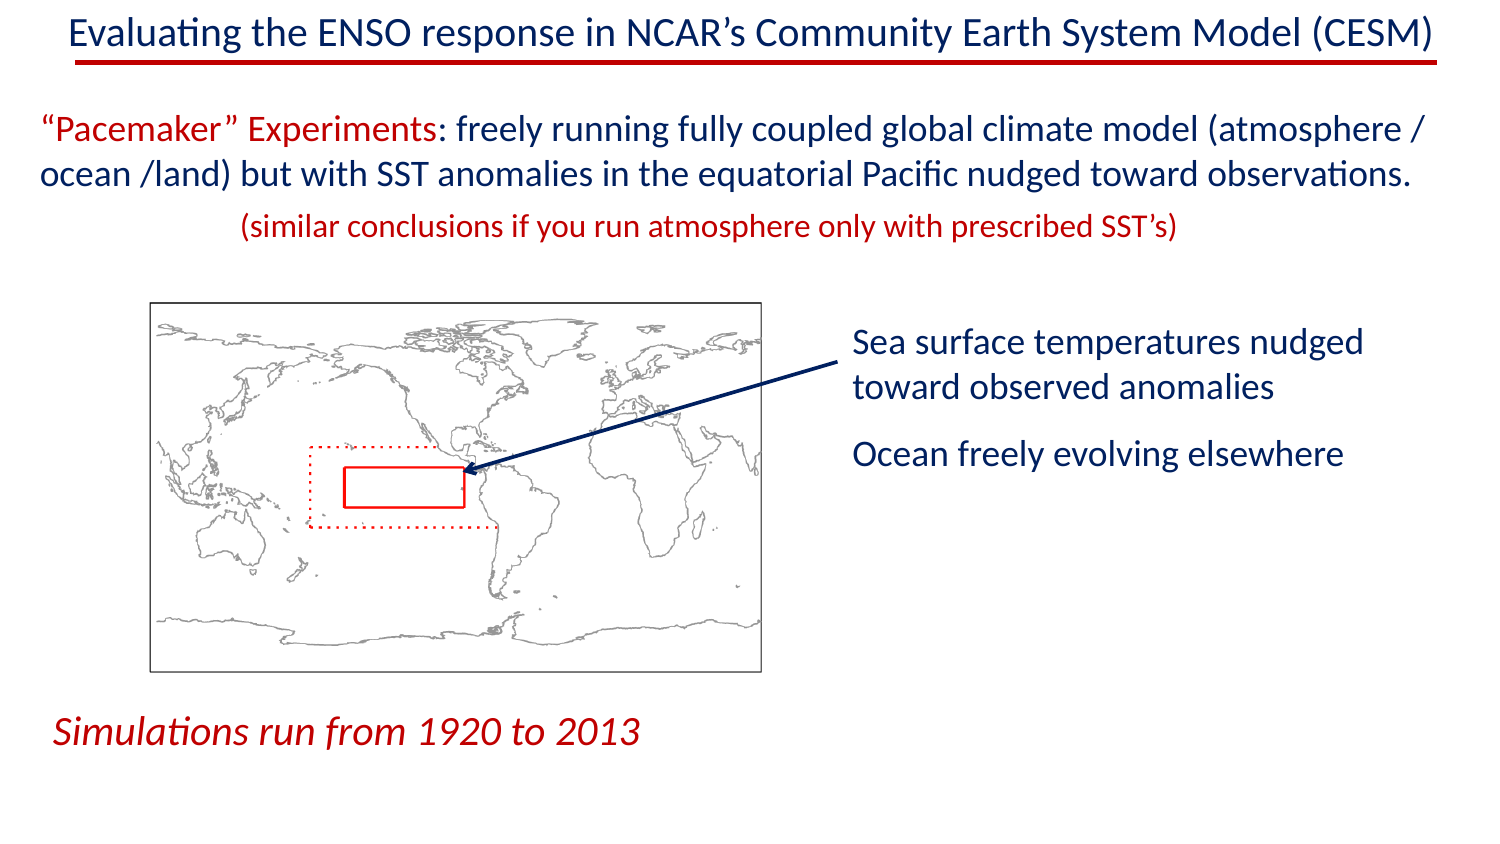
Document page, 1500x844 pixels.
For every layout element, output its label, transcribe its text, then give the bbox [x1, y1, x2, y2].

text_box Simulations run from 1920 to 2013 [31, 696, 663, 762]
picture [137, 296, 770, 680]
text_box Ocean freely evolving elsewhere [837, 421, 1413, 482]
text_box Evaluating the ENSO response in NCAR’s Community Earth System Model (CESM) [12, 0, 1500, 62]
text_box “Pacemaker” Experiments: freely running fully coupled global climate model (atmosphere / ocean /land) but with SST anomalies in the equatorial Pacific nudged toward observations. [24, 96, 1488, 202]
text_box (similar conclusions if you run atmosphere only with prescribed SST’s) [224, 196, 1200, 252]
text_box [462, 362, 838, 472]
text_box Sea surface temperatures nudged toward observed anomalies [837, 309, 1413, 415]
